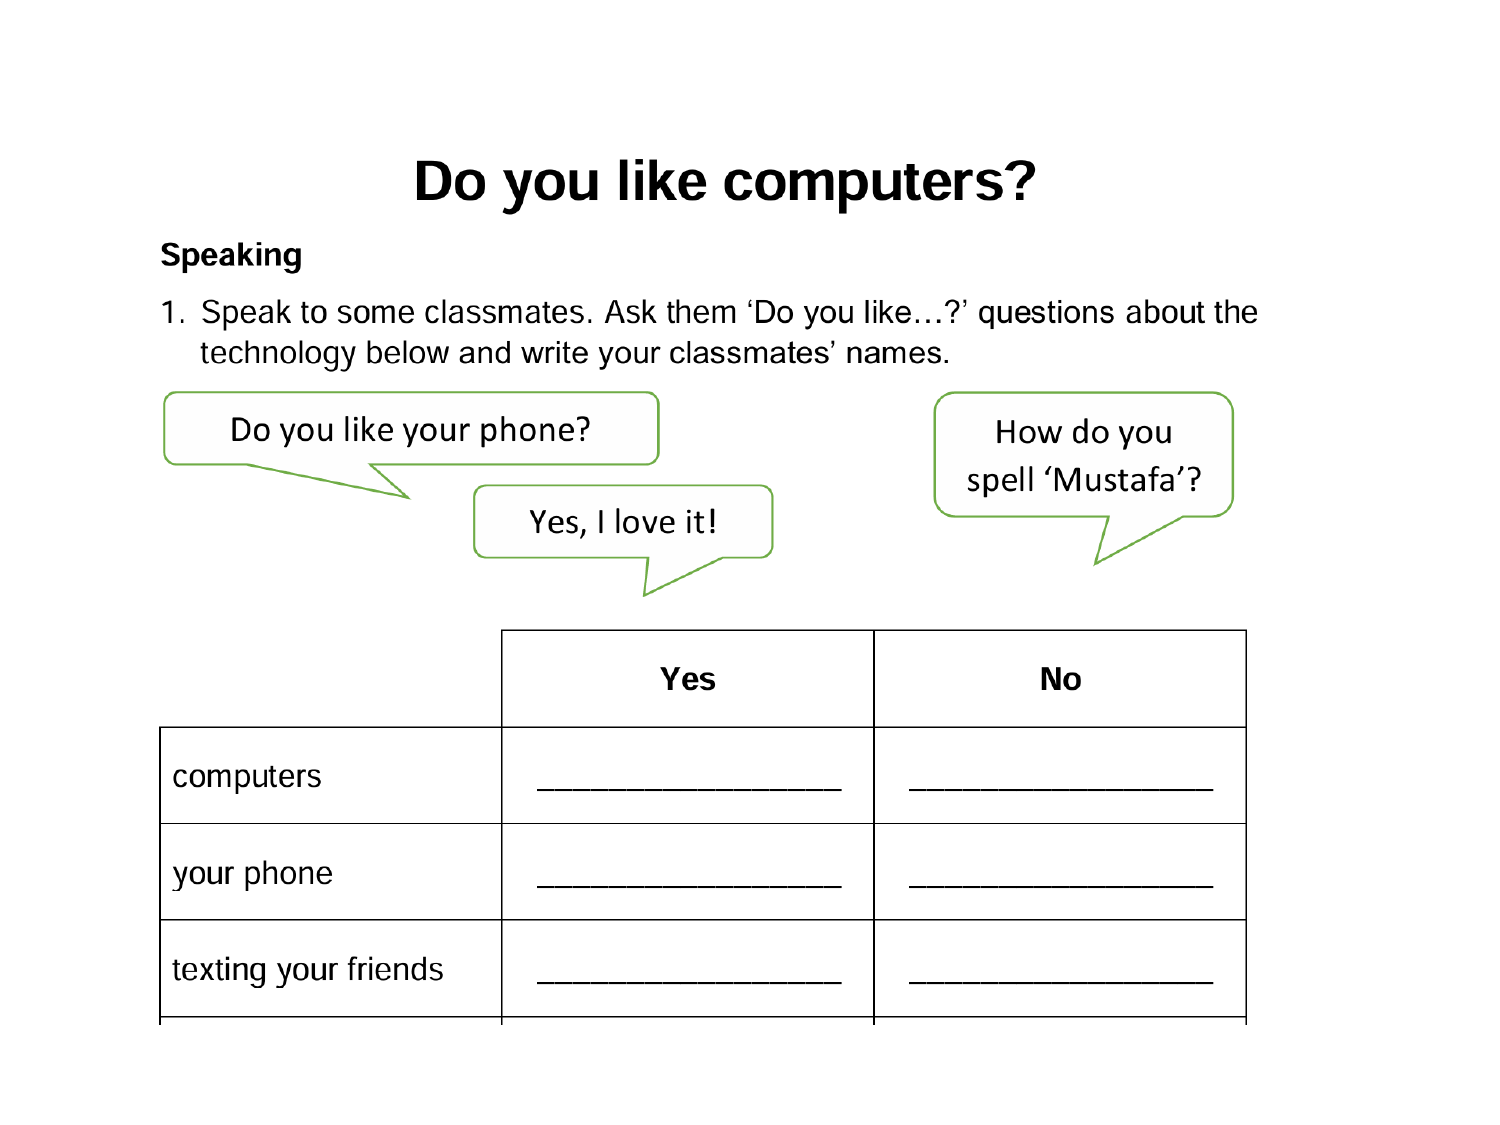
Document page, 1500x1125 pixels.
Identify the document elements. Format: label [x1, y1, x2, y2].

picture [100, 100, 1400, 1025]
